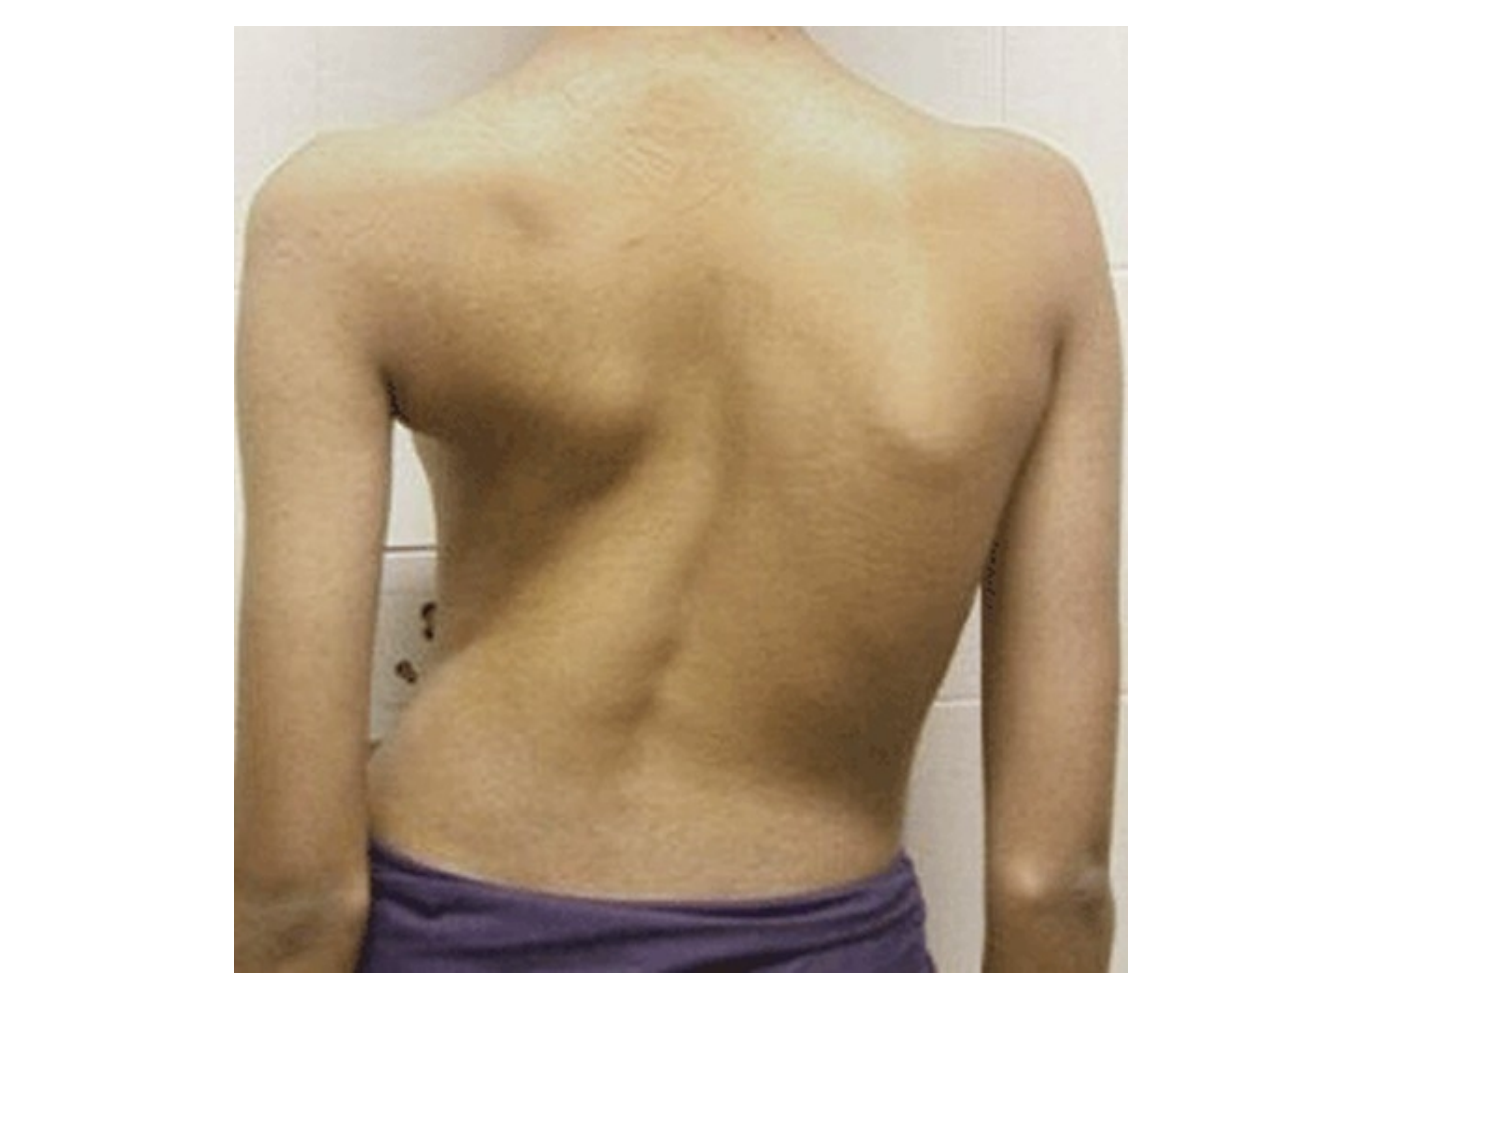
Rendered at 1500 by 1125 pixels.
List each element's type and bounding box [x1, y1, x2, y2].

picture [233, 26, 1129, 973]
